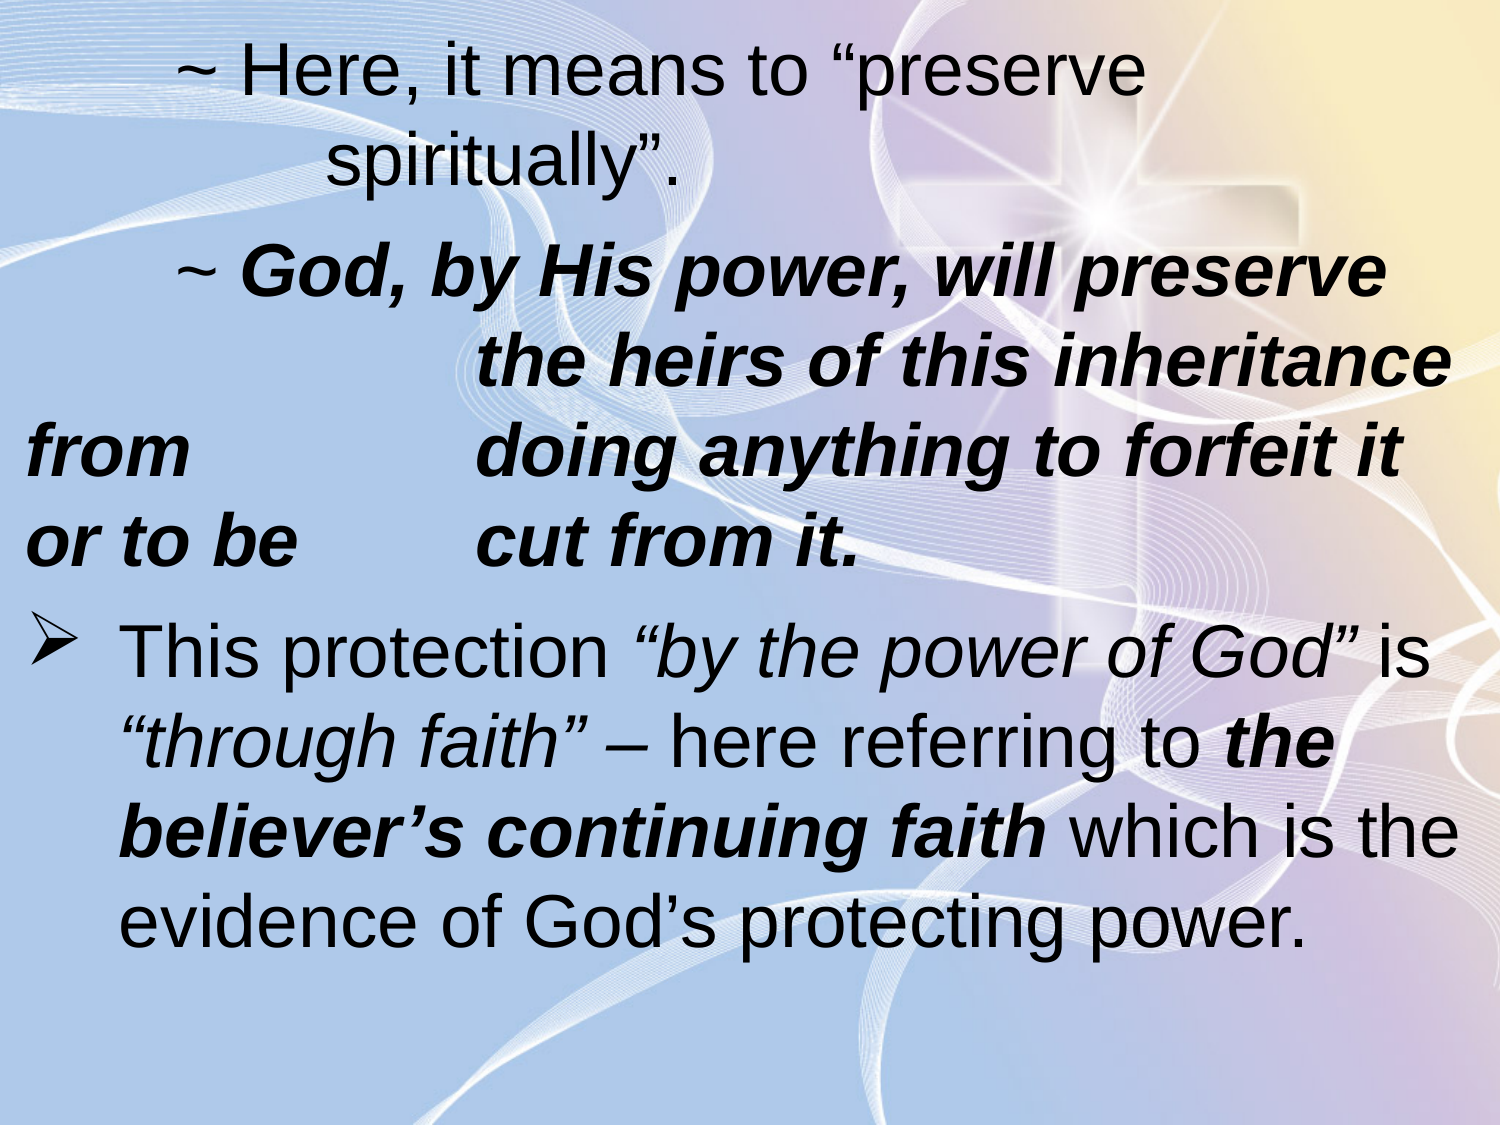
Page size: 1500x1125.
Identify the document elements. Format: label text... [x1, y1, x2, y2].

subtitle ~ Here, it means to “preserve spiritually”. ~ God, by His power, will preserve the heirs of this inheritance from doing anything to forfeit it or to be cut from it. This protection “by the power of God” is “through faith” – here referring to the believer’s continuing faith which is the evidence of God’s protecting power. [10, 13, 1484, 1109]
picture [0, 0, 1500, 1125]
